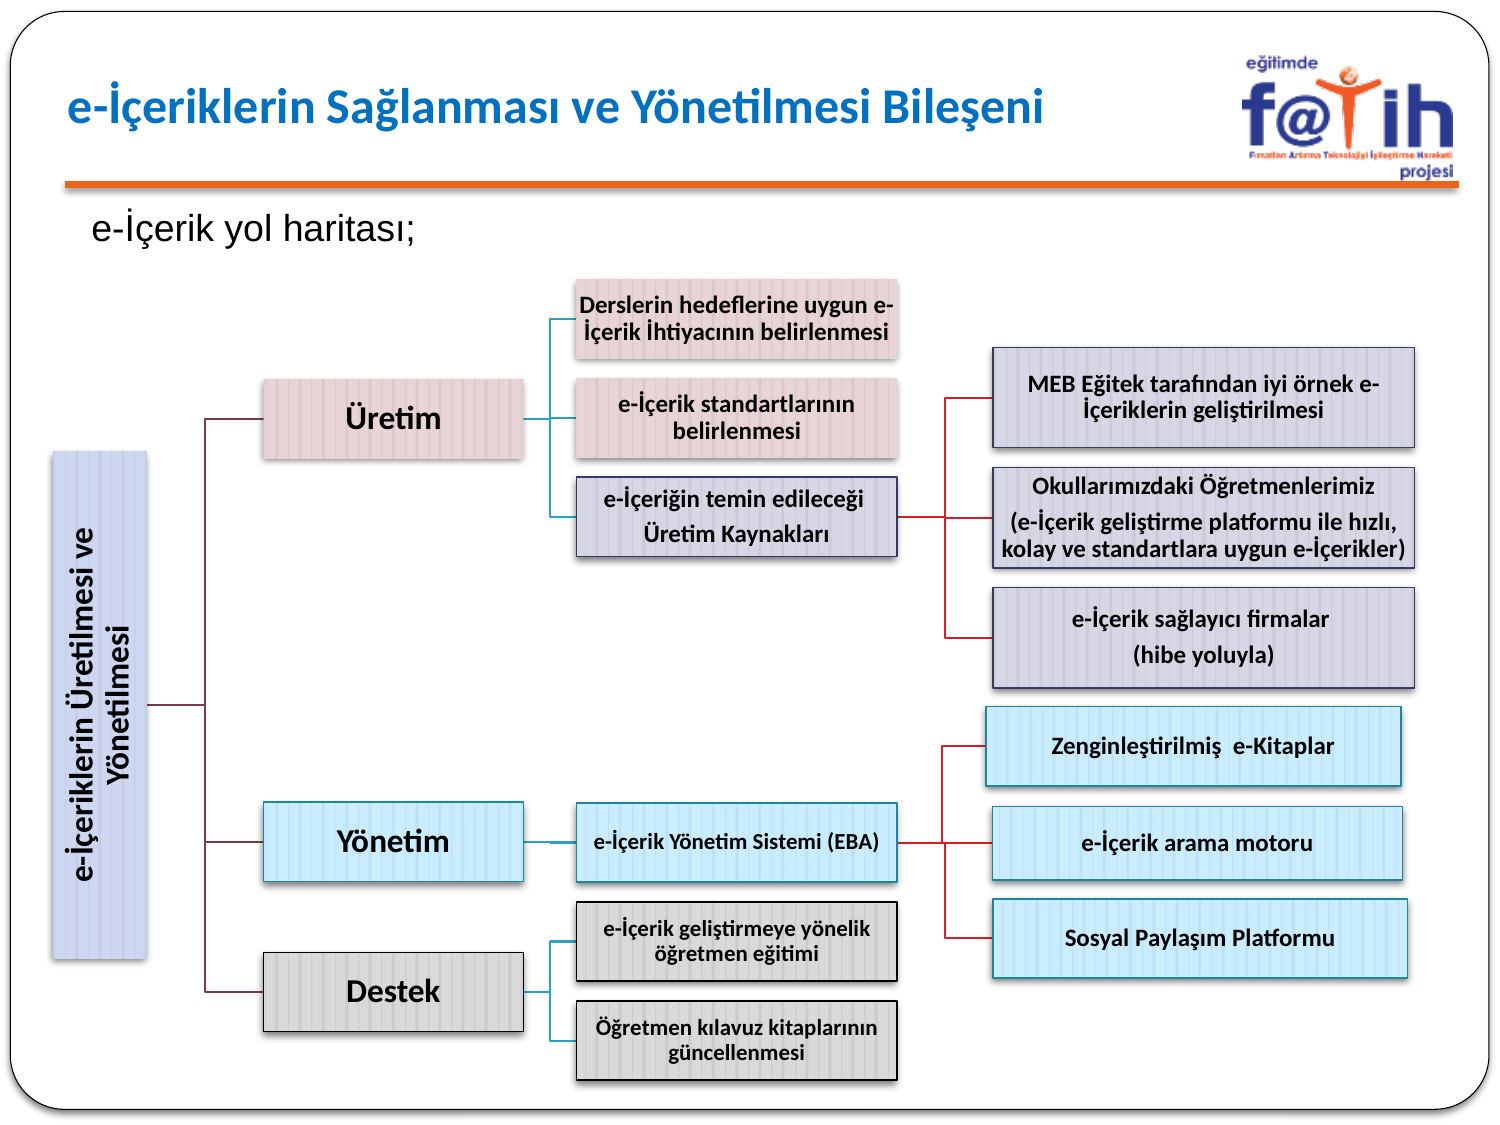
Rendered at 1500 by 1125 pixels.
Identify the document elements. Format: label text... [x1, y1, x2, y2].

text_box e-İçeriklerin Sağlanması ve Yönetilmesi Bileşeni [53, 66, 1187, 149]
picture [1242, 54, 1453, 182]
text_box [52, 278, 1459, 1083]
text_box e-İçerik yol haritası; [76, 196, 1412, 257]
